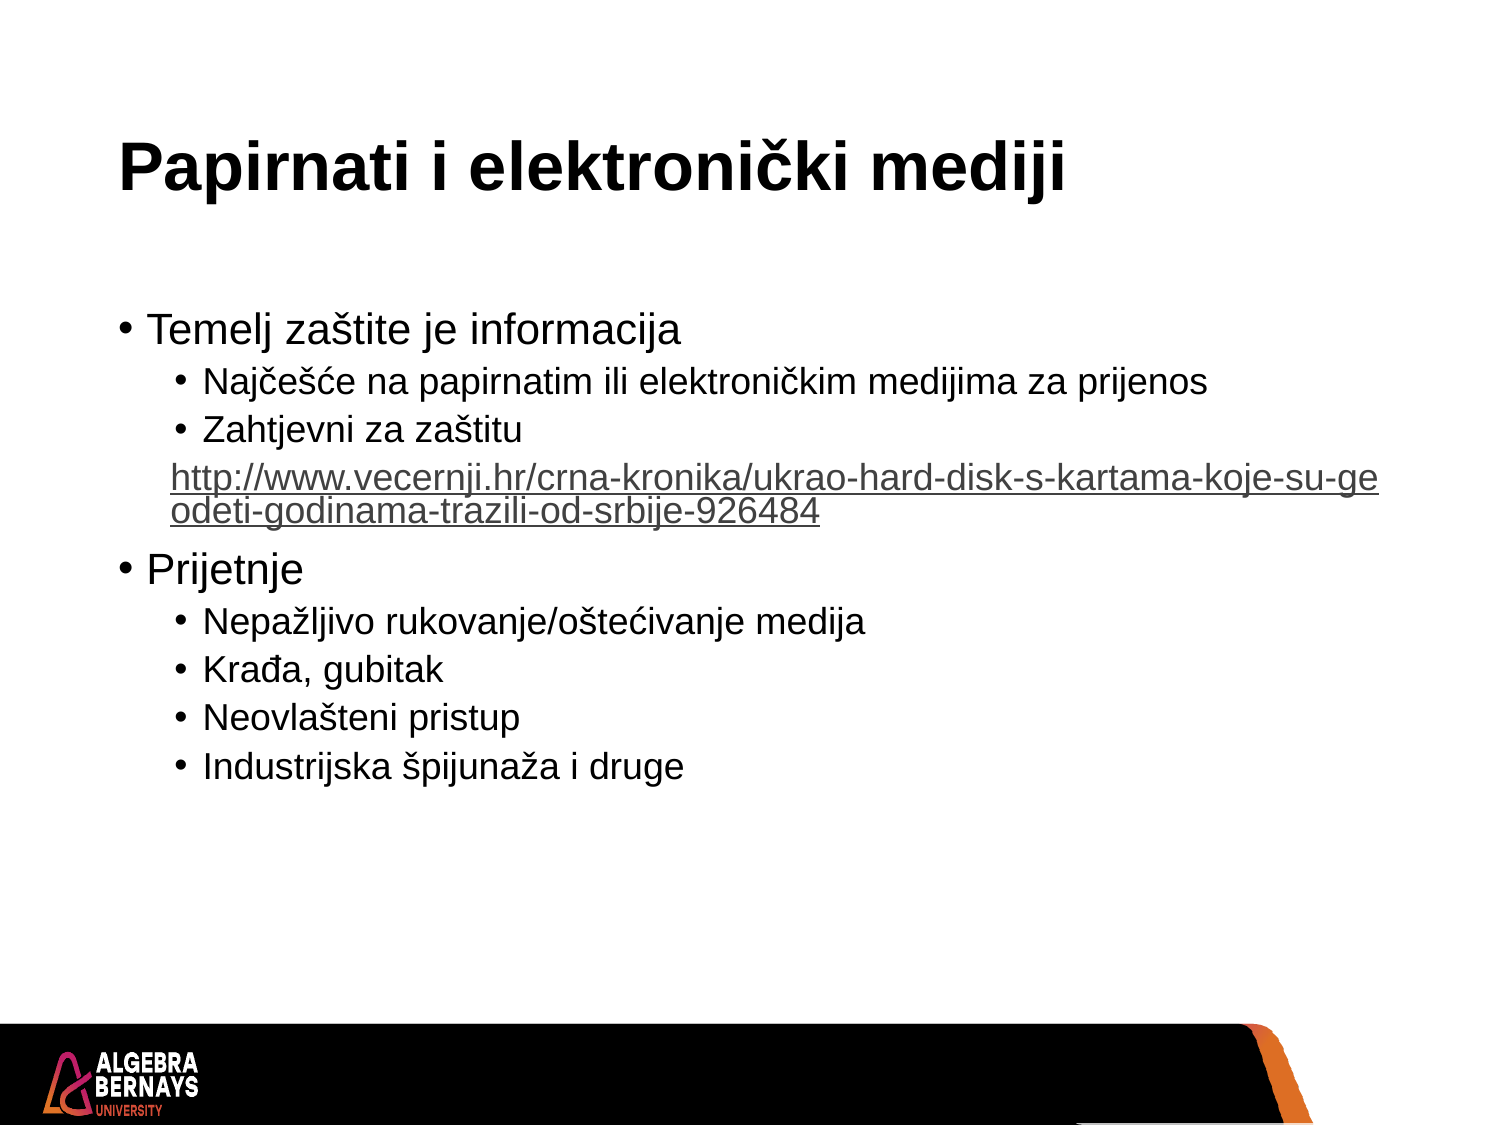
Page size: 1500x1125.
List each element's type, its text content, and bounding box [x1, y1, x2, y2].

picture [0, 1023, 1468, 1125]
list Temelj zaštite je informacija Najčešće na papirnatim ili elektroničkim medijima za prijenos Zahtjevni za zaštitu http://www.vecernji.hr/crna-kronika/ukrao-hard-disk-s-kartama-koje-su-geodeti-godinama-trazili-od-srbije-926484 Prijetnje Nepažljivo rukovanje/oštećivanje medija Krađa, gubitak Neovlašteni pristup Industrijska špijunaža i druge [103, 299, 1397, 1014]
title Papirnati i elektronički mediji [103, 59, 1397, 278]
